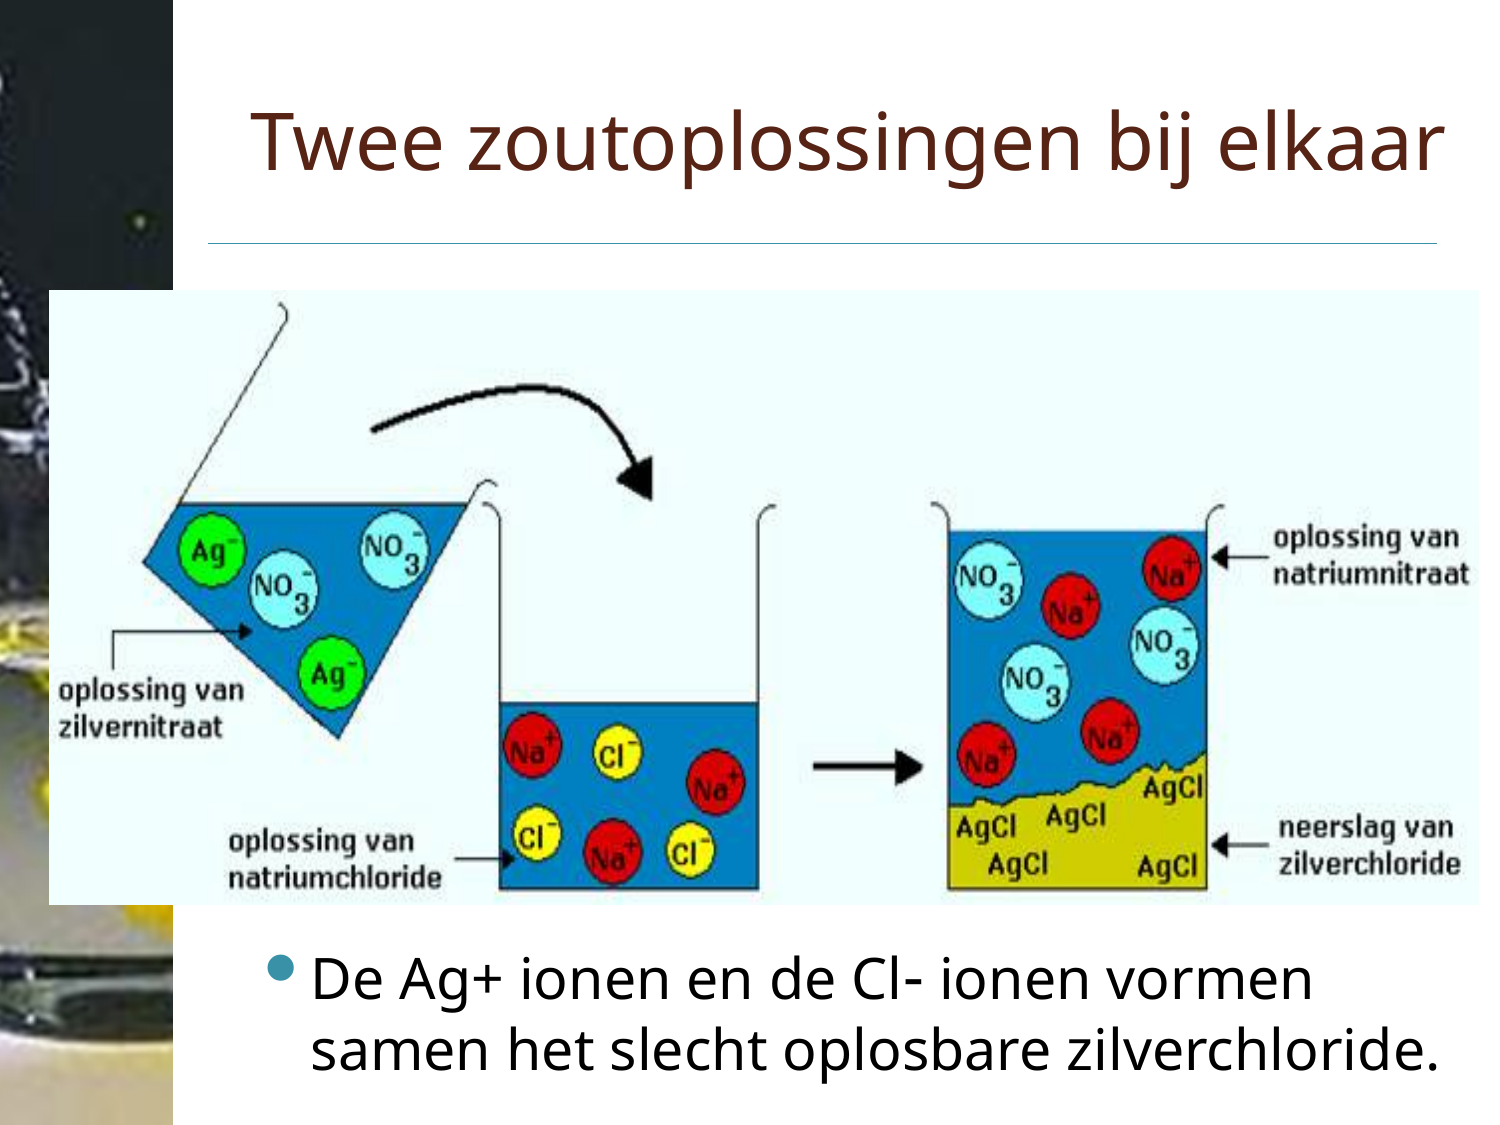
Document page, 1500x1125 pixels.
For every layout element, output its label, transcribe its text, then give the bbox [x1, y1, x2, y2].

list De Ag+ ionen en de Cl- ionen vormen samen het slecht oplosbare zilverchloride. [235, 927, 1466, 1094]
picture [0, 0, 1479, 1125]
title Twee zoutoplossingen bij elkaar [235, 45, 1466, 233]
